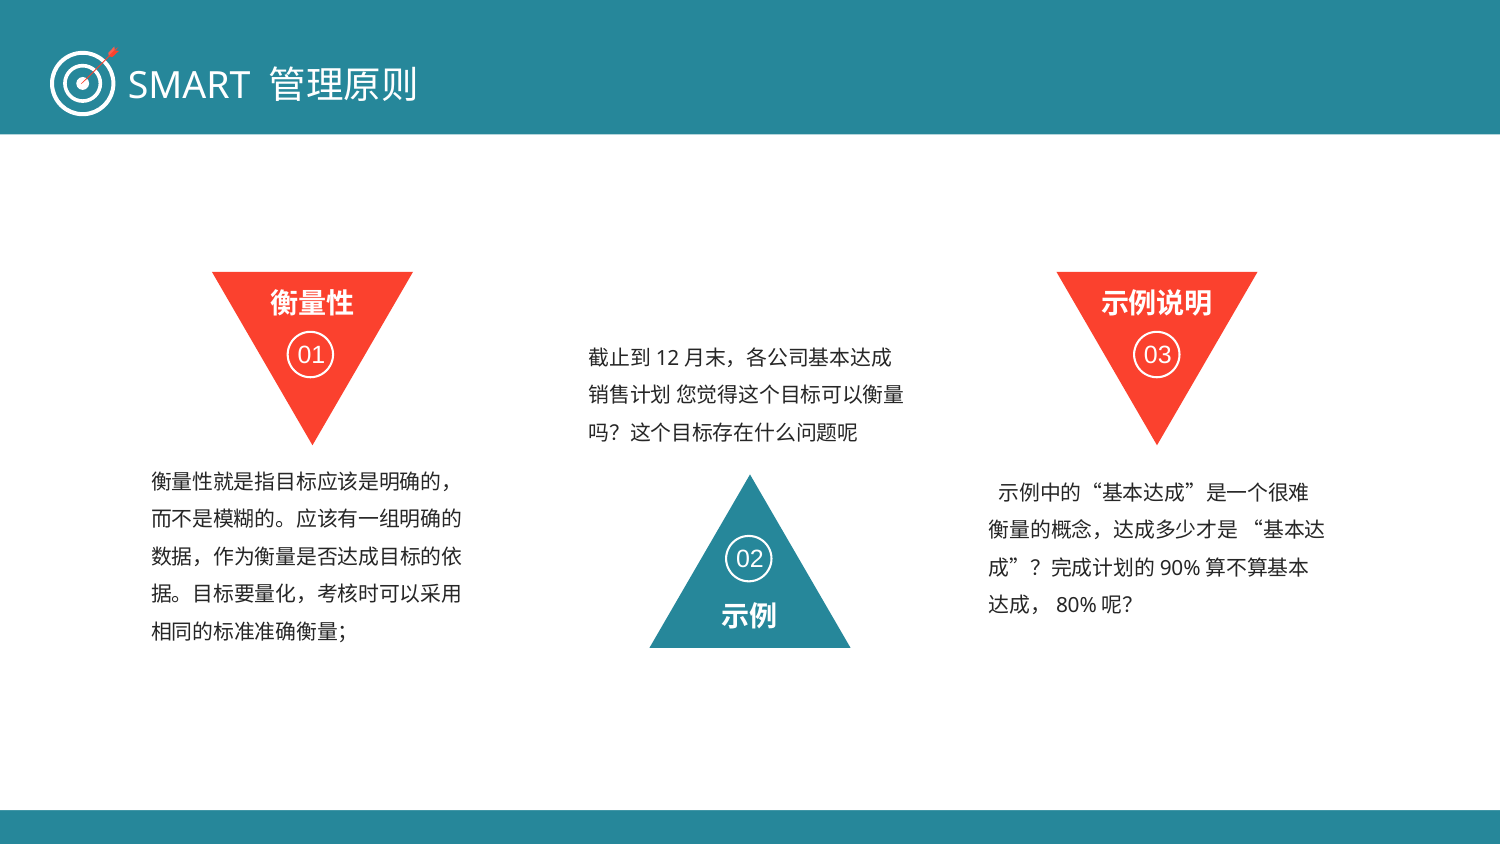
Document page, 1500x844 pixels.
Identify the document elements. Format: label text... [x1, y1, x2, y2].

text_box 衡量性就是指目标应该是明确的，而不是模糊的。应该有一组明确的数据，作为衡量是否达成目标的依据。目标要量化，考核时可以采用相同的标准准确衡量； [136, 448, 489, 651]
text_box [649, 474, 851, 648]
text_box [1056, 271, 1258, 446]
text_box 示例中的“基本达成”是一个很难衡量的概念，达成多少才是 “基本达成”？完成计划的90%算不算基本达成，80%呢？ [974, 459, 1342, 624]
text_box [211, 271, 413, 446]
text_box 截止到12月末，各公司基本达成销售计划 您觉得这个目标可以衡量吗？这个目标存在什么问题呢 [573, 324, 926, 452]
